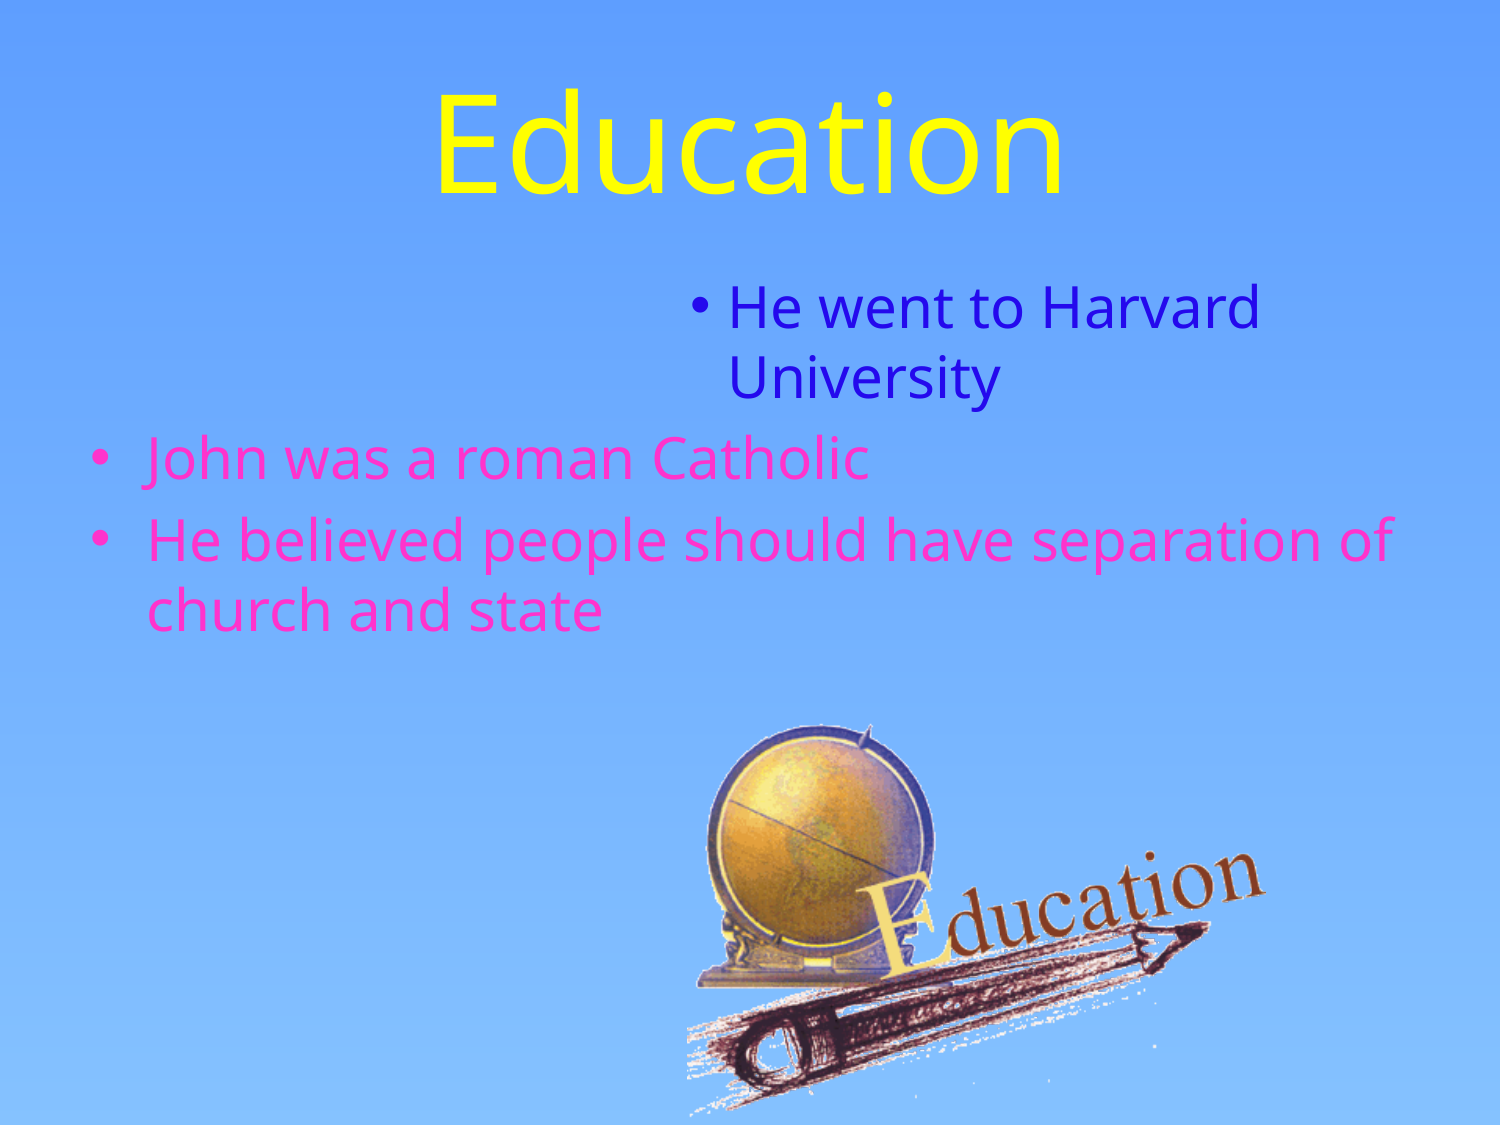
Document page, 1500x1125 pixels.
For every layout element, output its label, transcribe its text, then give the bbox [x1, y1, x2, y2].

title Education [75, 45, 1425, 233]
picture [687, 718, 1266, 1125]
list He went to Harvard University John was a roman Catholic He believed people should have separation of church and state [75, 262, 1425, 1005]
